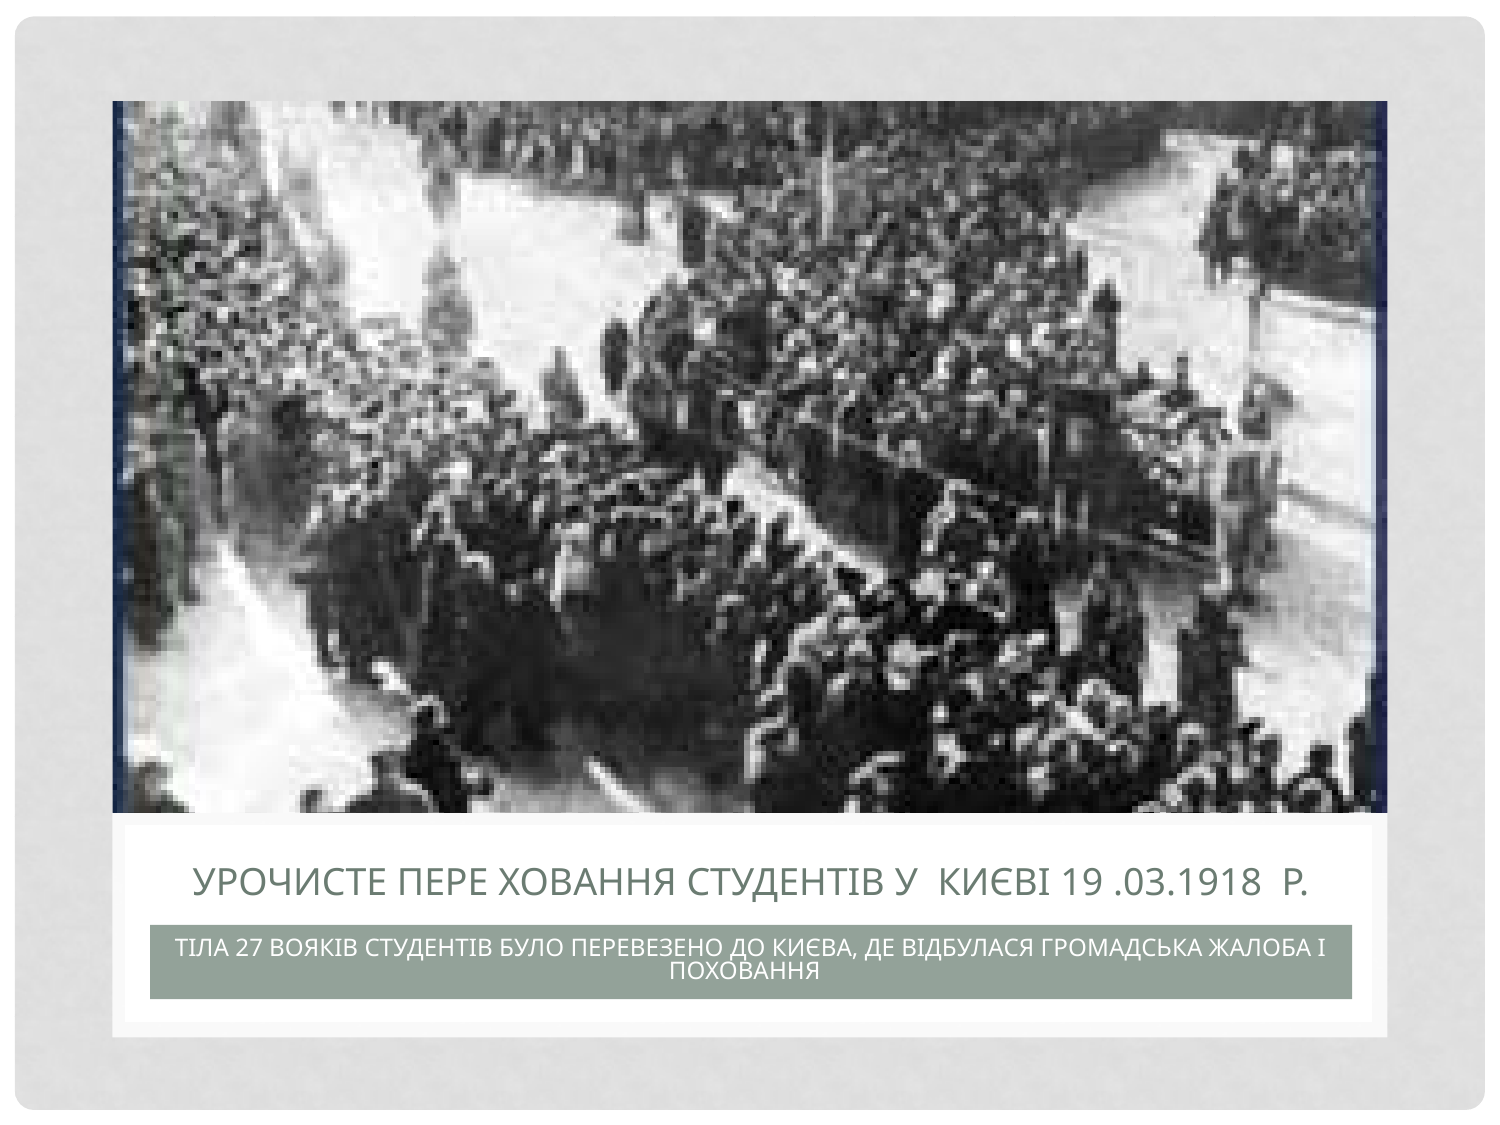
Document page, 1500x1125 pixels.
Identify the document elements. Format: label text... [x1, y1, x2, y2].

picture [14, 16, 1485, 1110]
list ТІЛА 27 ВОЯКІВ СТУДЕНТІВ БУЛО ПЕРЕВЕЗЕНО ДО КИЄВА, ДЕ ВІДБУЛАСЯ ГРОМАДСЬКА ЖАЛОБА І ПОХОВАННЯ [156, 927, 1346, 994]
title УРОЧИСТЕ ПЕРЕ ХОВАННЯ СТУДЕНТІВ У КИЄВІ 19 .03.1918 Р. [150, 837, 1353, 924]
